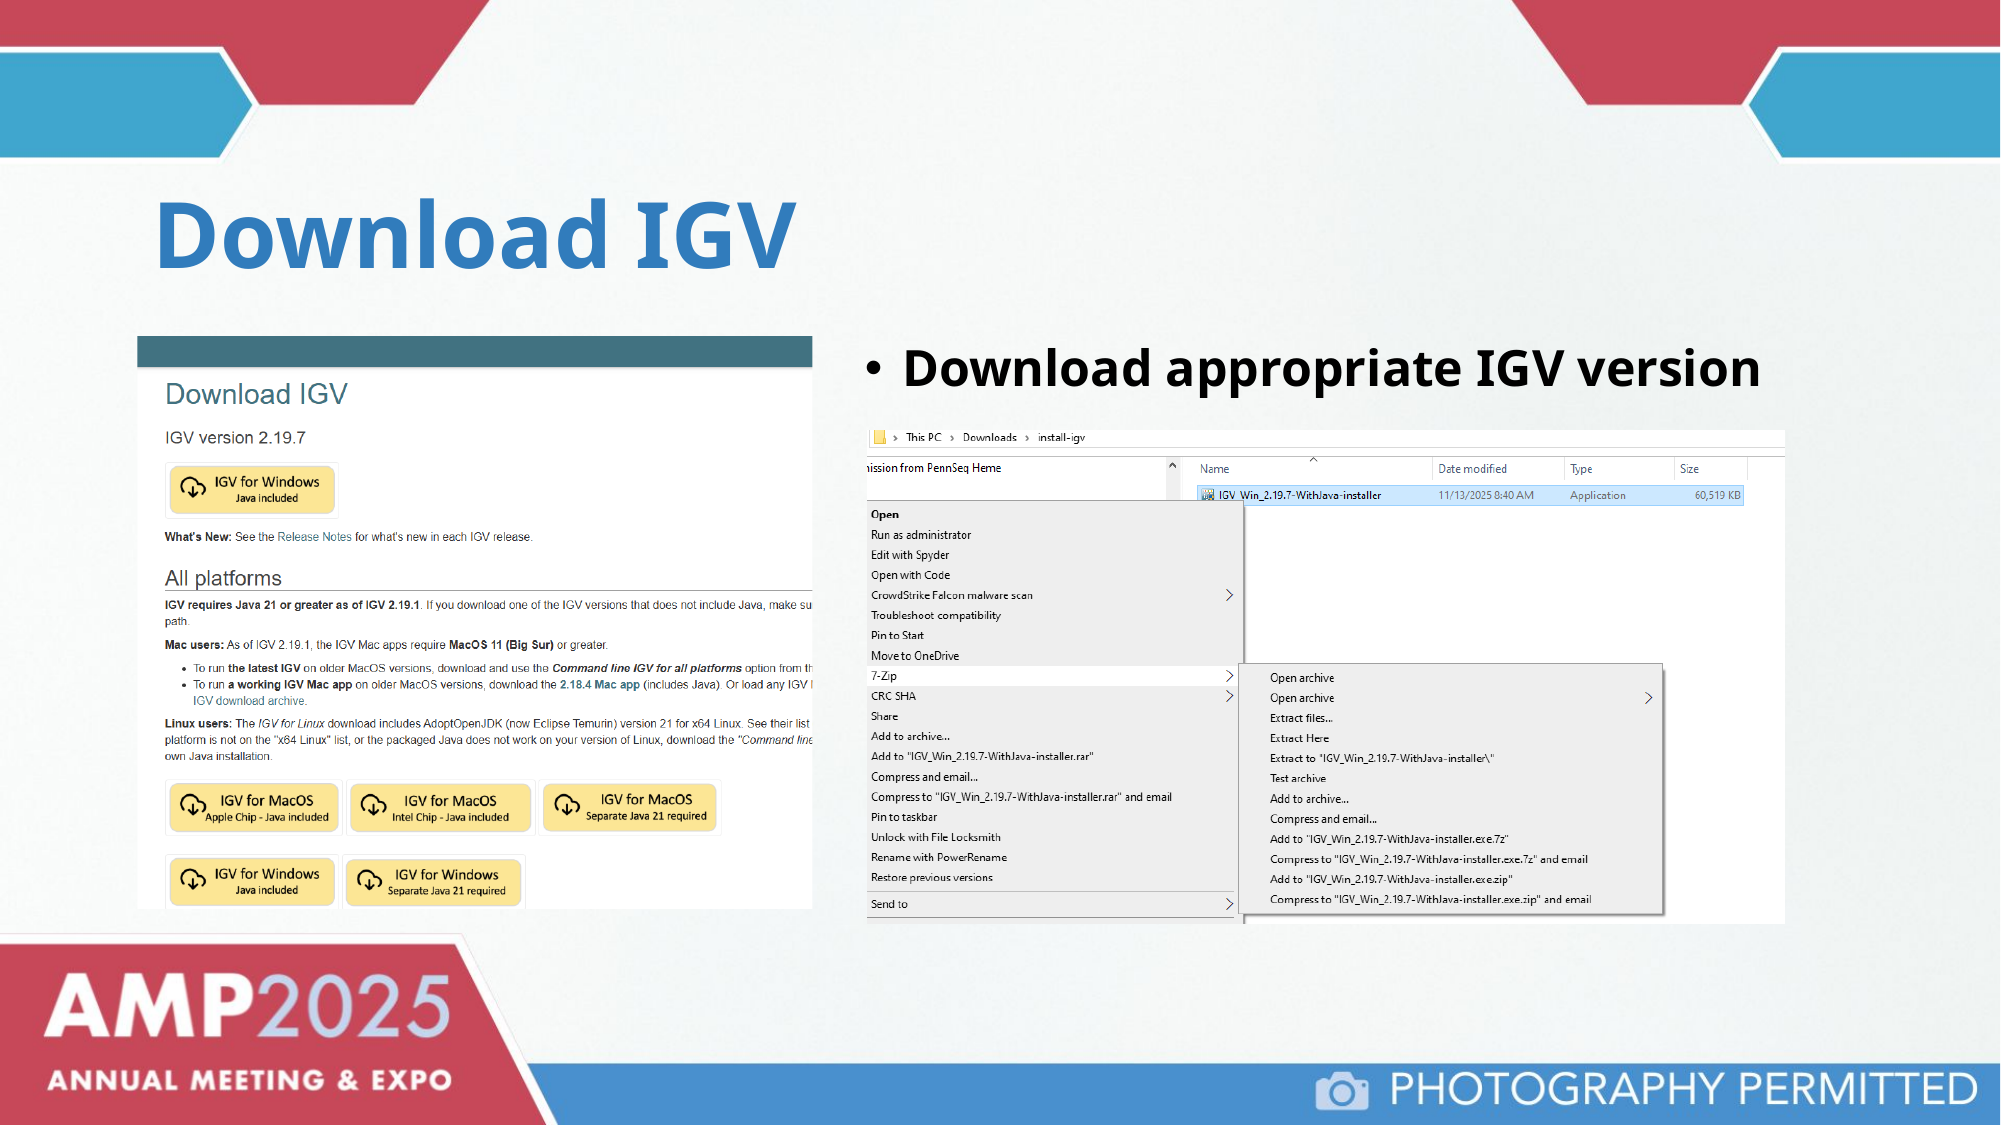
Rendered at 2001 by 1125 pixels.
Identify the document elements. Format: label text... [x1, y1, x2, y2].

list Download appropriate IGV version [849, 336, 1863, 909]
picture [0, 0, 2001, 1125]
title Download IGV [137, 201, 1597, 296]
